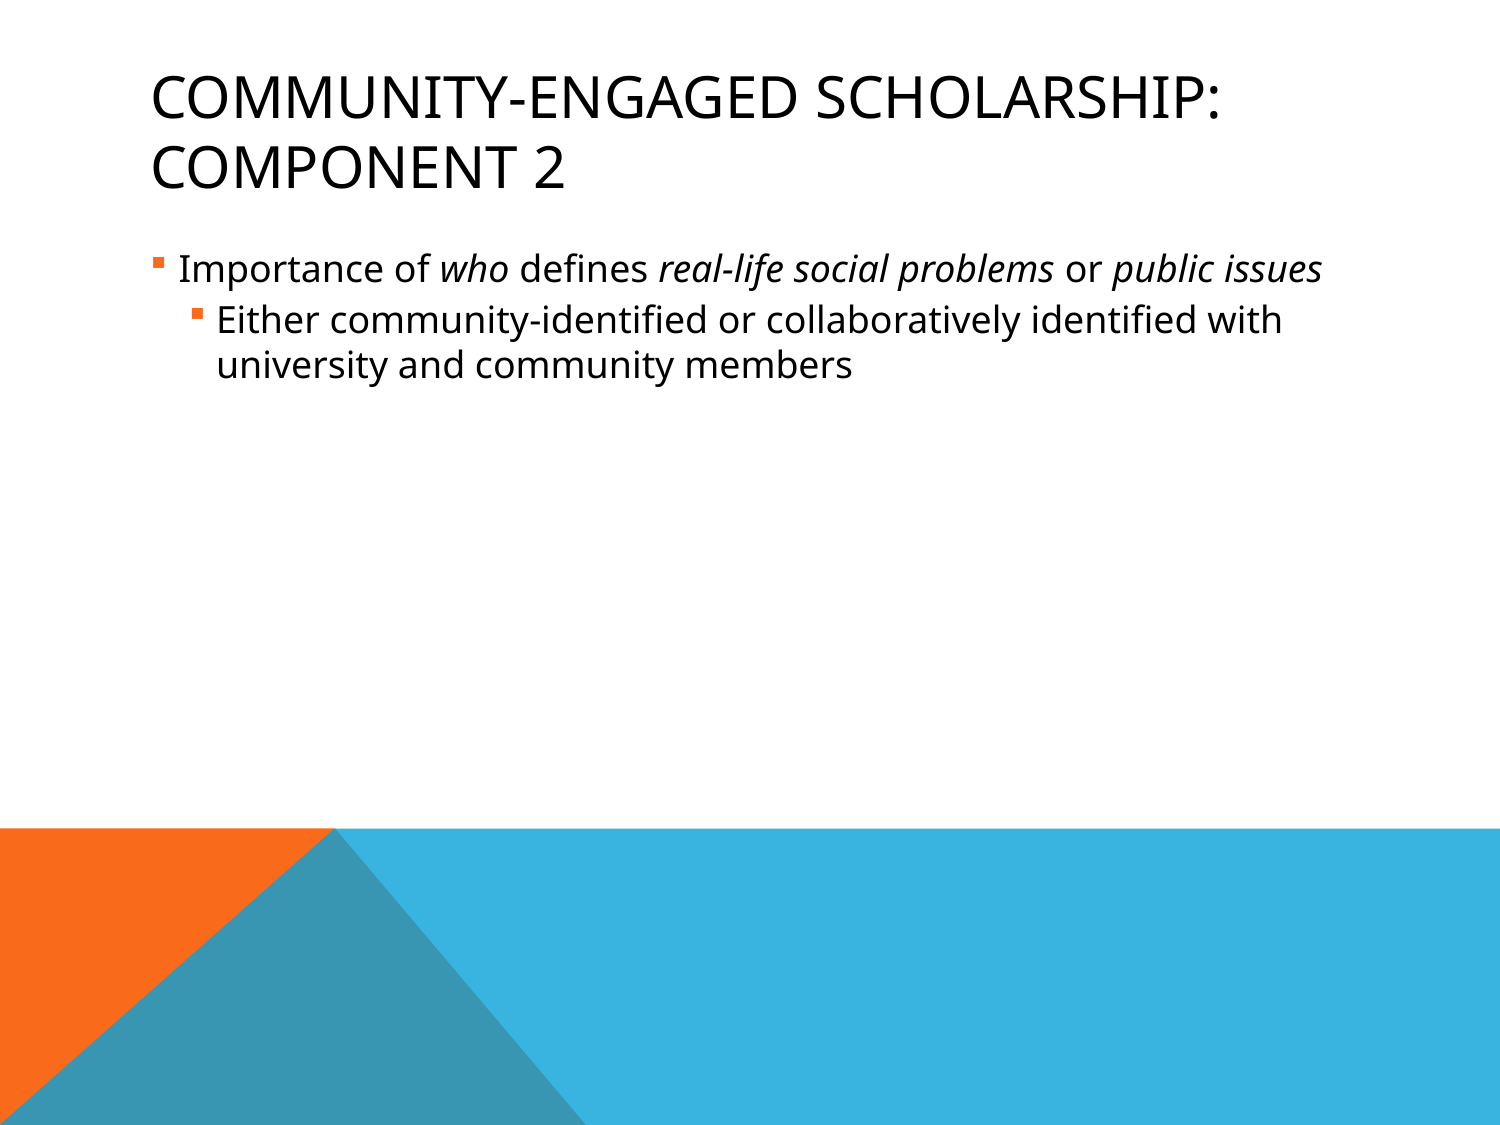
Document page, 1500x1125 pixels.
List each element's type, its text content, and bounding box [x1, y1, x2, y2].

list Importance of who defines real-life social problems or public issues Either community-identified or collaboratively identified with university and community members [135, 237, 1369, 768]
title Community-engaged scholarship: Component 2 [135, 60, 1369, 200]
